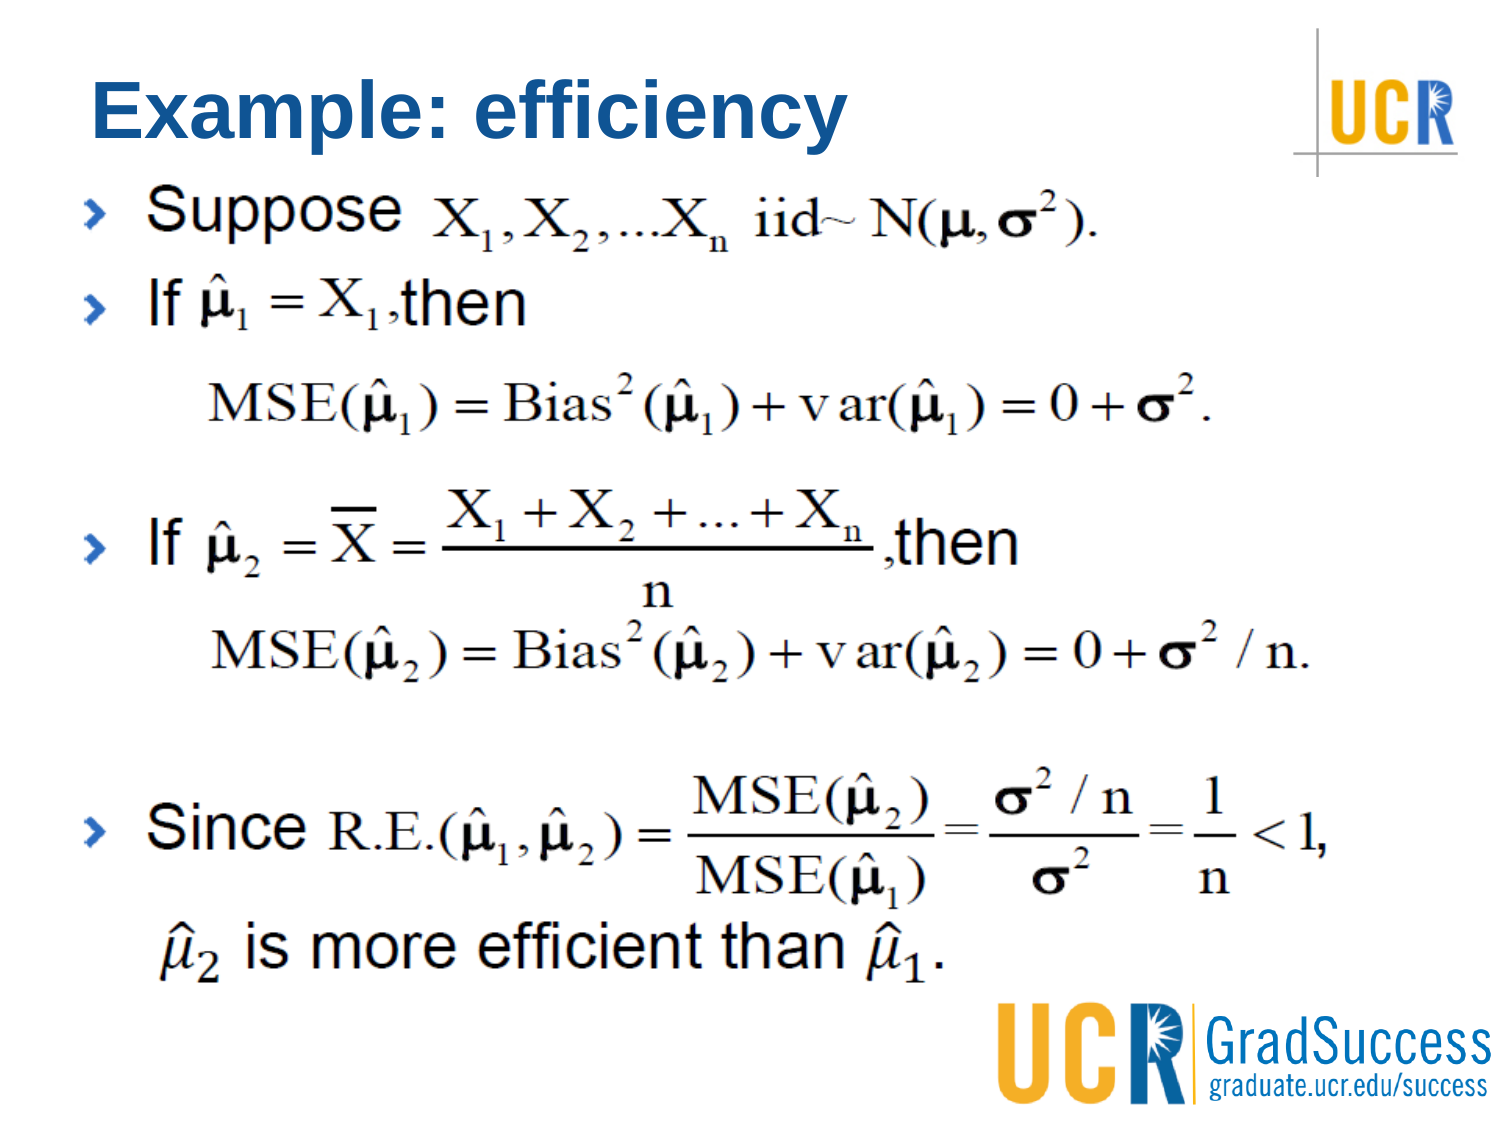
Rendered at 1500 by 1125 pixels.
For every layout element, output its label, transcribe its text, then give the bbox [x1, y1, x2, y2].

title Example: efficiency [75, 37, 1300, 163]
picture [74, 0, 1500, 1001]
